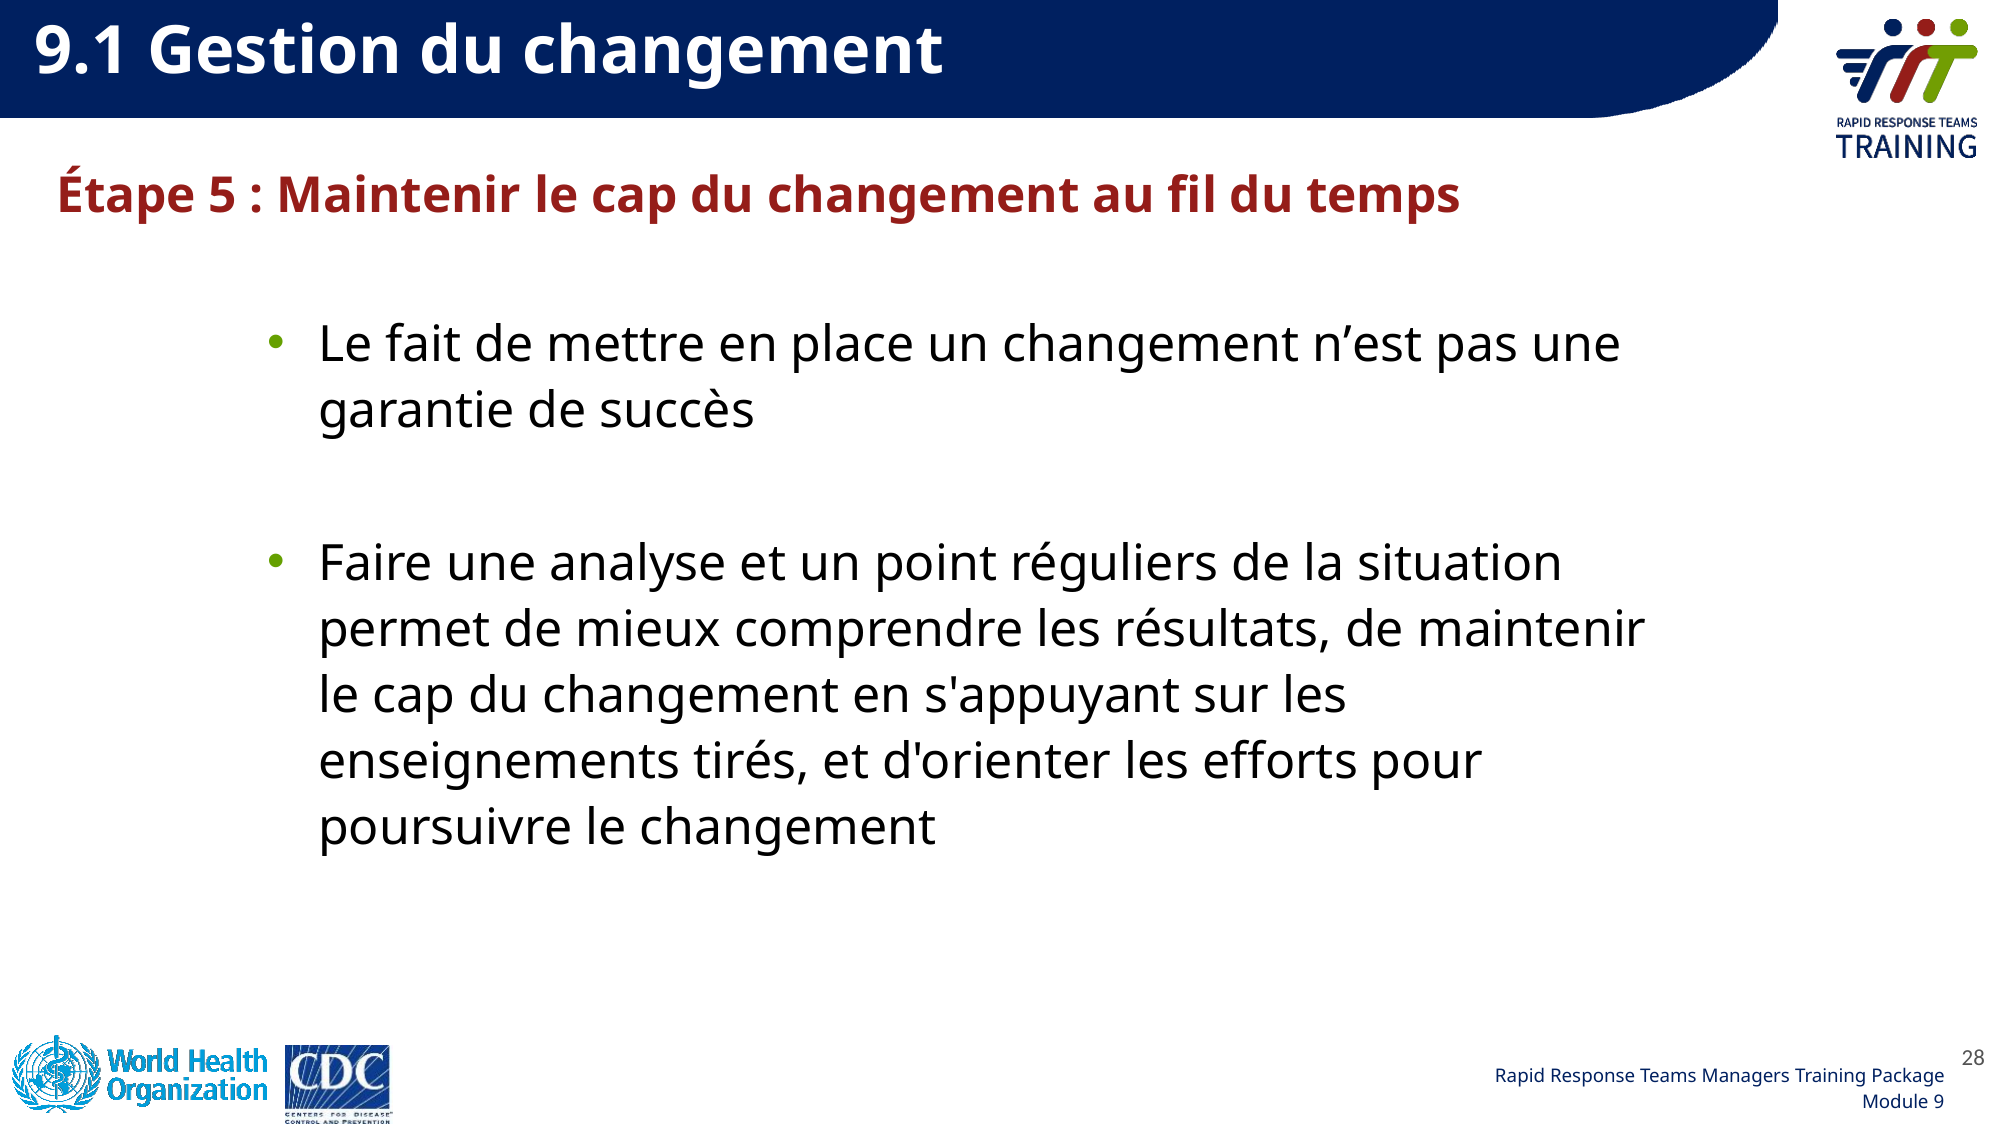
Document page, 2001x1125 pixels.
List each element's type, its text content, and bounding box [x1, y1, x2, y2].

picture [1835, 19, 1978, 167]
picture [38, 1044, 53, 1052]
slide_number 28 [1931, 1035, 2000, 1088]
picture [0, 0, 1778, 118]
text_box 9.1 Gestion du changement [19, 0, 1036, 95]
picture [36, 1035, 267, 1113]
list Le fait de mettre en place un changement nʼest pas une garantie de succès Faire une analyse et un point réguliers de la situation permet de mieux comprendre les résultats, de maintenir le cap du changement en s'appuyant sur les enseignements tirés, et d'orienter les efforts pour poursuivre le changement [259, 297, 1678, 811]
picture [43, 1088, 54, 1094]
title Étape 5 : Maintenir le cap du changement au fil du temps [48, 143, 1512, 251]
picture [12, 1084, 46, 1113]
picture [38, 1092, 54, 1100]
picture [46, 1056, 54, 1061]
picture [12, 1035, 53, 1067]
picture [50, 1109, 62, 1113]
picture [34, 1058, 41, 1077]
picture [285, 1045, 393, 1124]
picture [28, 1054, 36, 1077]
